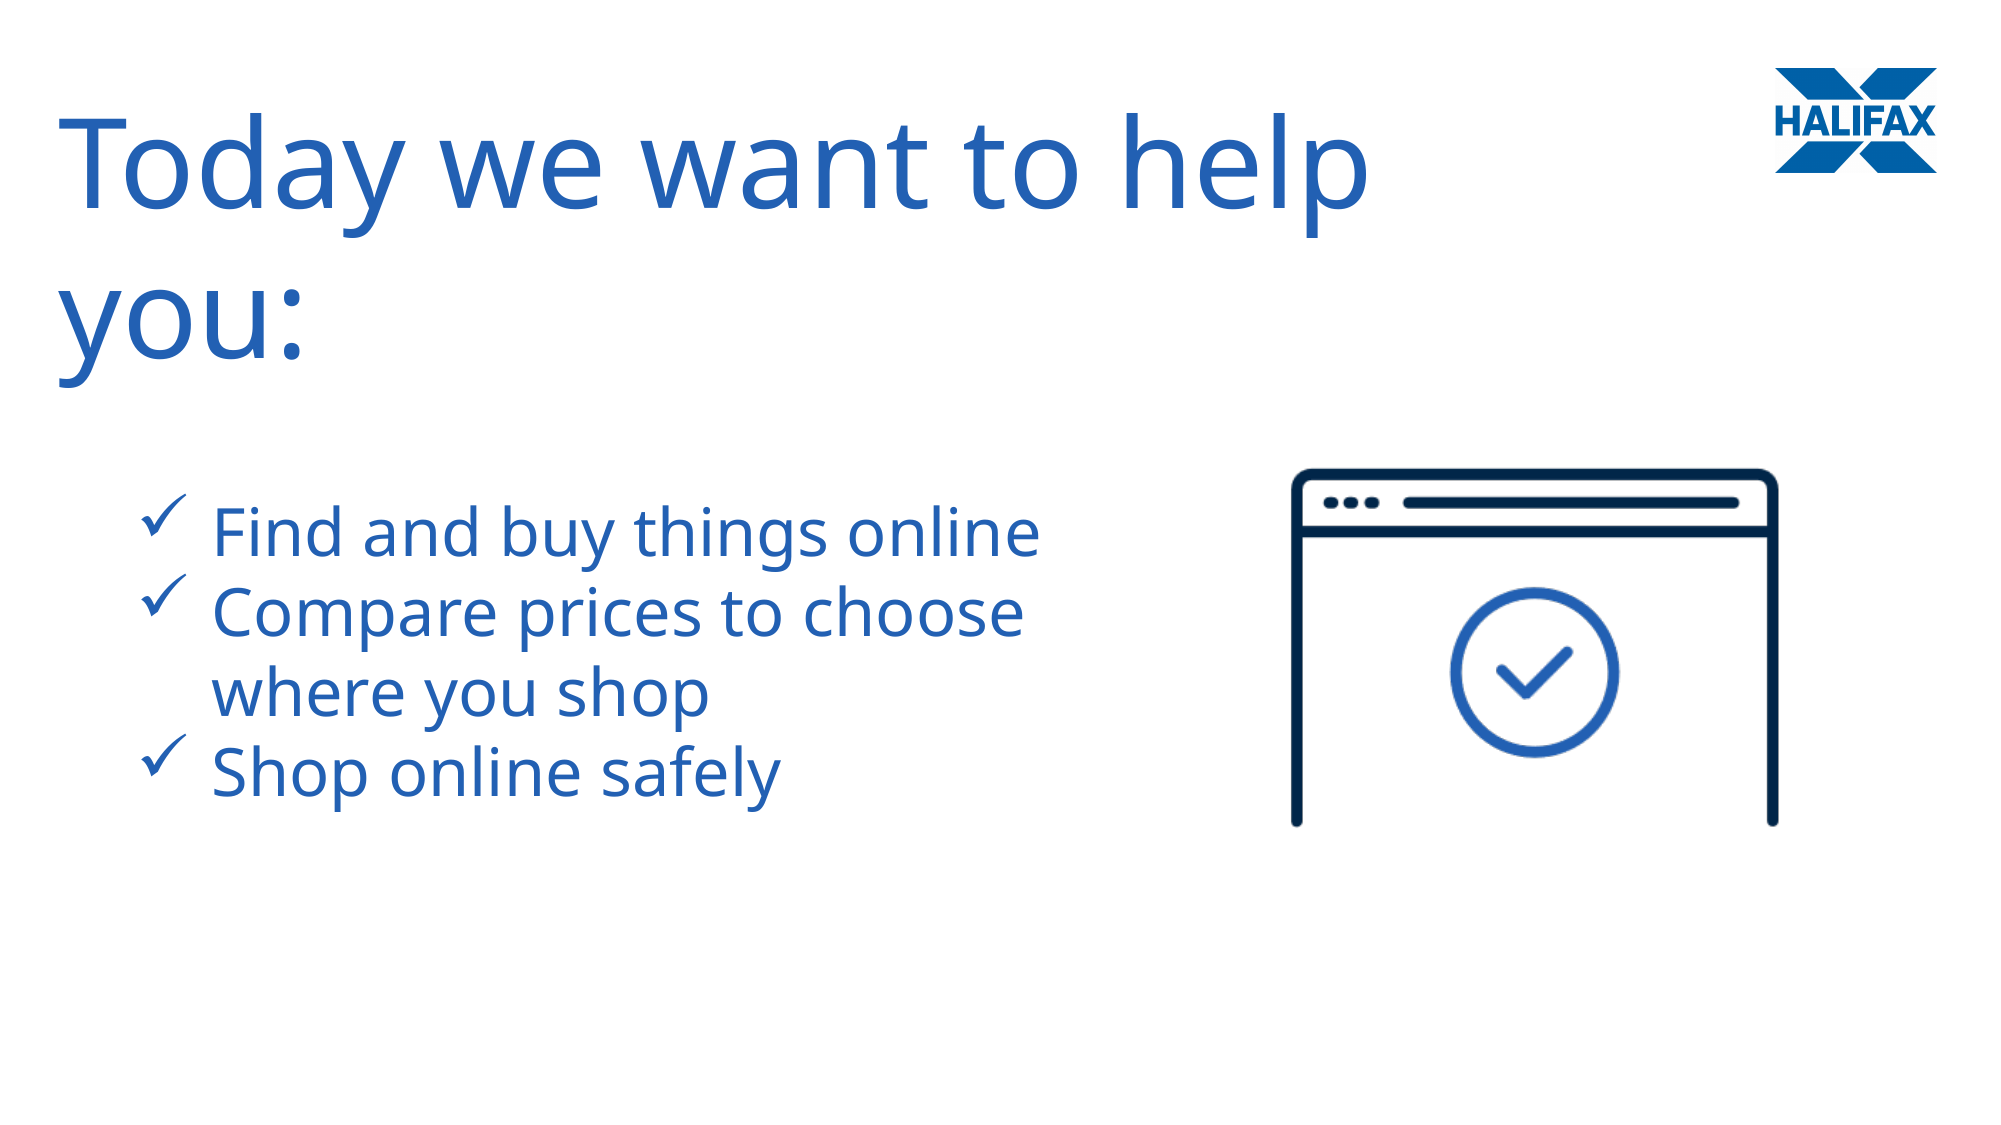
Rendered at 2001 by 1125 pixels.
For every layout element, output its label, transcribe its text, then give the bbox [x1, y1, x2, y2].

list Today we want to help you: [43, 75, 1501, 221]
picture [1775, 68, 1937, 173]
list Find and buy things online Compare prices to choose where you shop Shop online safely [121, 328, 1095, 972]
picture [1214, 327, 1856, 972]
